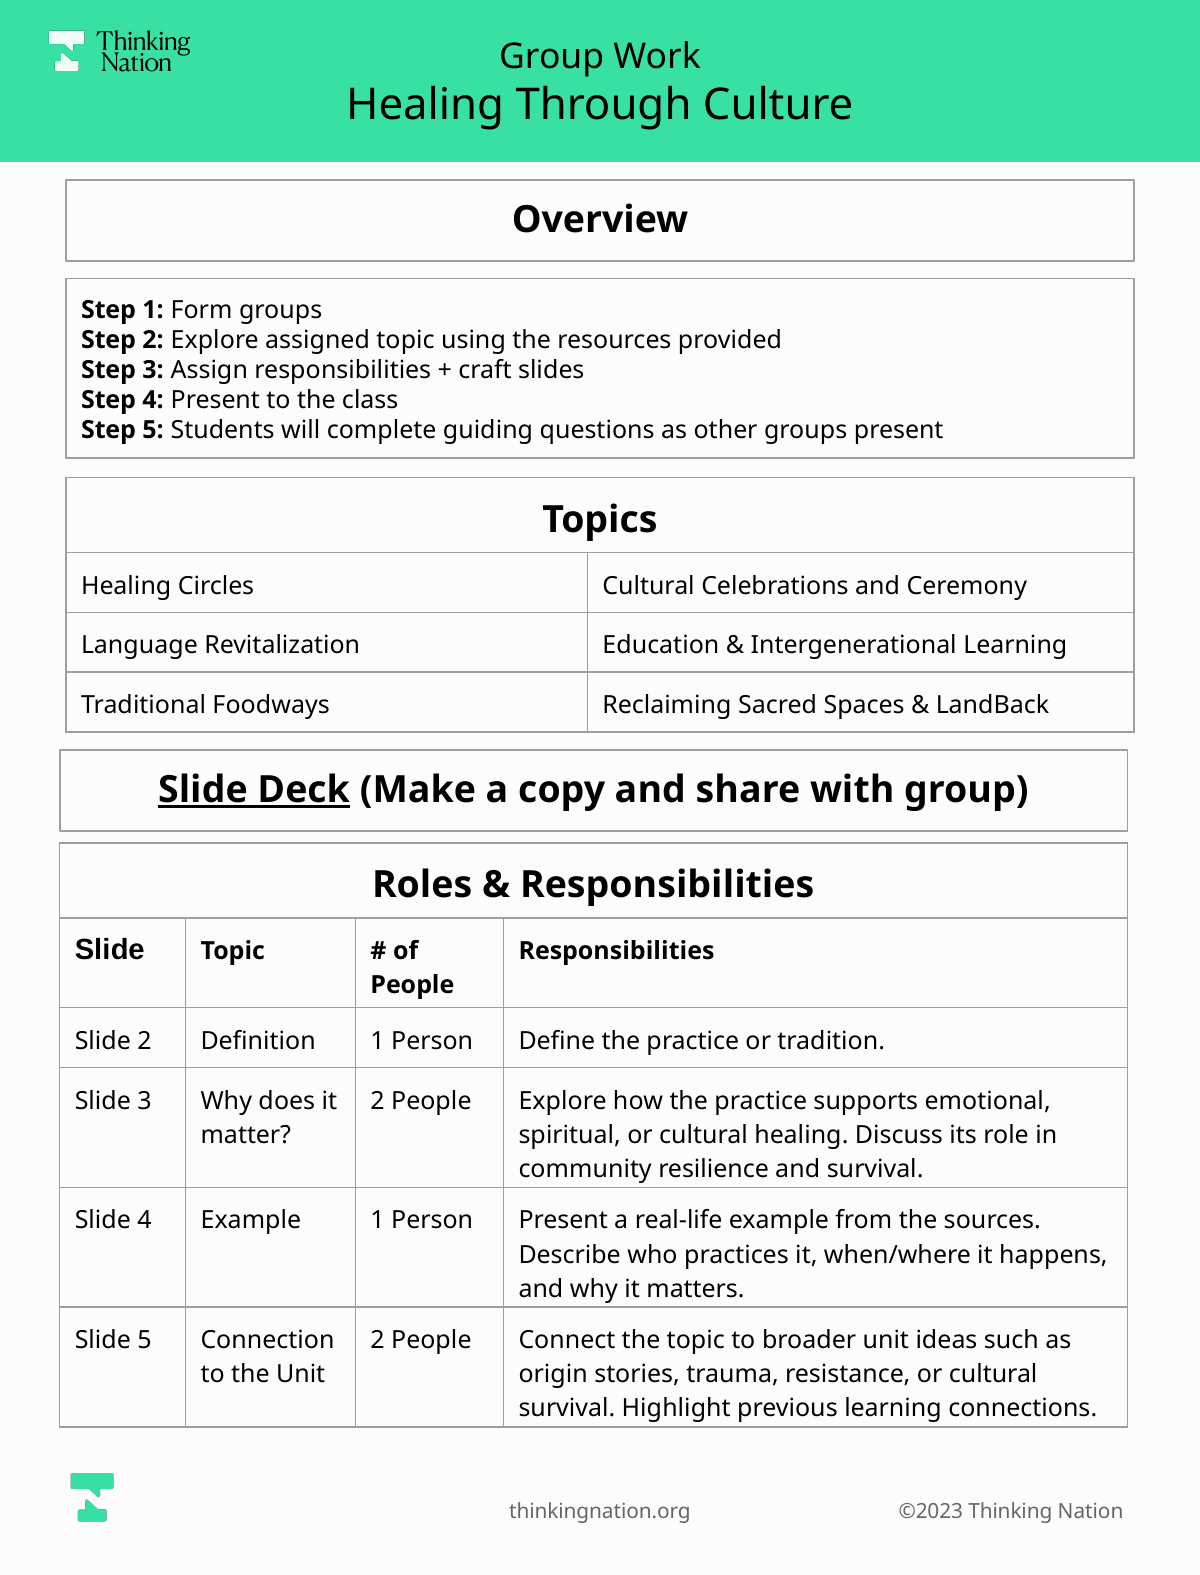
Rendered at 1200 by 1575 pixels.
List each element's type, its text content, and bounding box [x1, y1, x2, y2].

text_box thinkingnation.org [457, 1483, 742, 1532]
table_header Roles & Responsibilities [60, 844, 1127, 917]
table_header Topics [67, 478, 1133, 552]
table_cell Topic [186, 919, 355, 1007]
table_cell Present a real-life example from the sources. Describe who practices it, when/where it happens, and why it matters. [504, 1188, 1127, 1306]
table_cell Slide 3 [60, 1068, 185, 1187]
picture [33, 16, 195, 85]
table_cell Traditional Foodways [67, 673, 587, 731]
table_cell 1 Person [356, 1008, 503, 1067]
table_cell Language Revitalization [67, 613, 587, 671]
text_box Group Work Healing Through Culture [0, 0, 1200, 162]
table_cell Slide 2 [60, 1008, 185, 1067]
table_cell Connection to the Unit [186, 1308, 355, 1426]
table_cell Education & Intergenerational Learning [588, 613, 1133, 671]
table_cell Healing Circles [67, 553, 587, 612]
table_cell Slide 5 [60, 1308, 185, 1426]
table_cell 2 People [356, 1308, 503, 1426]
table_cell Slide [60, 919, 185, 1007]
table_cell 1 Person [356, 1188, 503, 1306]
text_box Overview [66, 179, 1134, 261]
table_cell Connect the topic to broader unit ideas such as origin stories, trauma, resistance, or cultural survival. Highlight previous learning connections. [504, 1308, 1127, 1426]
text_box ©2023 Thinking Nation [854, 1483, 1139, 1532]
table_cell # of People [356, 919, 503, 1007]
table_cell Reclaiming Sacred Spaces & LandBack [588, 673, 1133, 731]
table_cell Slide 4 [60, 1188, 185, 1306]
table_cell Define the practice or tradition. [504, 1008, 1127, 1067]
table_cell Example [186, 1188, 355, 1306]
text_box Slide Deck (Make a copy and share with group) [59, 749, 1128, 831]
text_box Step 1: Form groups Step 2: Explore assigned topic using the resources provided Step 3: Assign responsibilities + craft slides Step 4: Present to the class Step 5: Students will complete guiding questions as other groups present [66, 278, 1134, 458]
table_cell Why does it matter? [186, 1068, 355, 1187]
table_cell Cultural Celebrations and Ceremony [588, 553, 1133, 612]
picture [58, 1463, 126, 1531]
table_cell Explore how the practice supports emotional, spiritual, or cultural healing. Discuss its role in community resilience and survival. [504, 1068, 1127, 1187]
table_cell Responsibilities [504, 919, 1127, 1007]
table_cell 2 People [356, 1068, 503, 1187]
table_cell Definition [186, 1008, 355, 1067]
